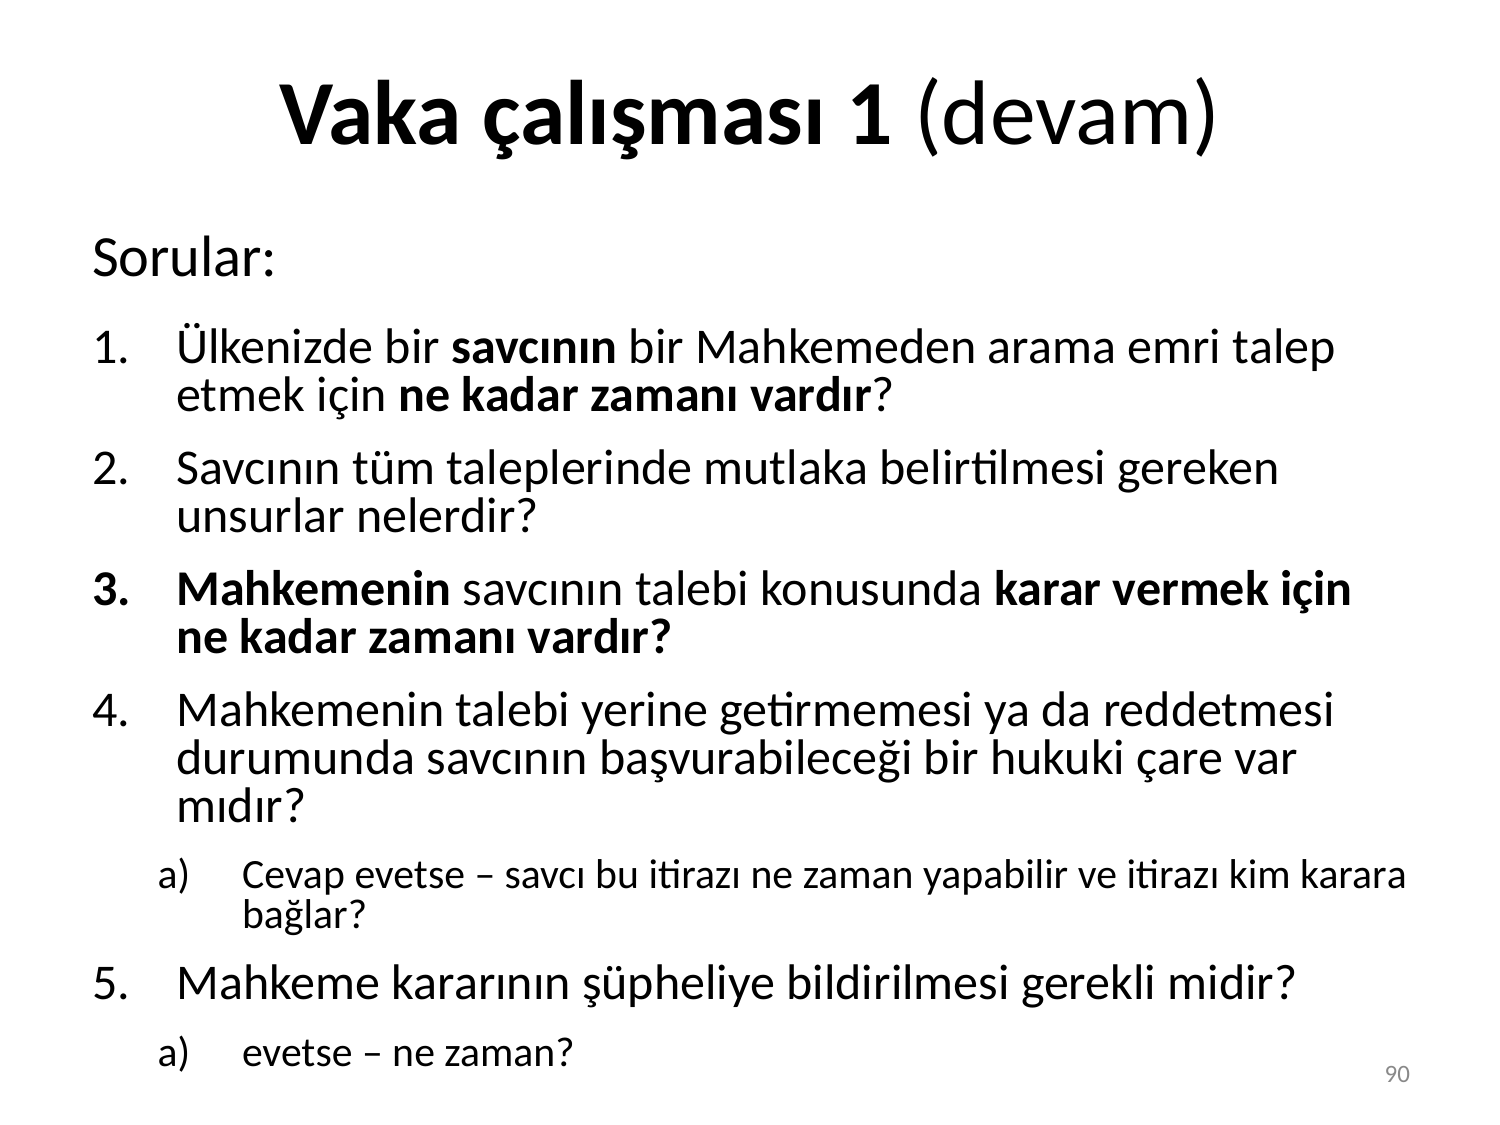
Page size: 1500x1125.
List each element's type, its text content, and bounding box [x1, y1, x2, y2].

title Vaka çalışması 1 (devam) [75, 45, 1425, 187]
list Sorular: Ülkenizde bir savcının bir Mahkemeden arama emri talep etmek için ne kadar zamanı vardır? Savcının tüm taleplerinde mutlaka belirtilmesi gereken unsurlar nelerdir? Mahkemenin savcının talebi konusunda karar vermek için ne kadar zamanı vardır? Mahkemenin talebi yerine getirmemesi ya da reddetmesi durumunda savcının başvurabileceği bir hukuki çare var mıdır? Cevap evetse – savcı bu itirazı ne zaman yapabilir ve itirazı kim karara bağlar? Mahkeme kararının şüpheliye bildirilmesi gerekli midir? evetse – ne zaman? [77, 223, 1428, 1046]
slide_number 90 [1074, 1042, 1425, 1103]
